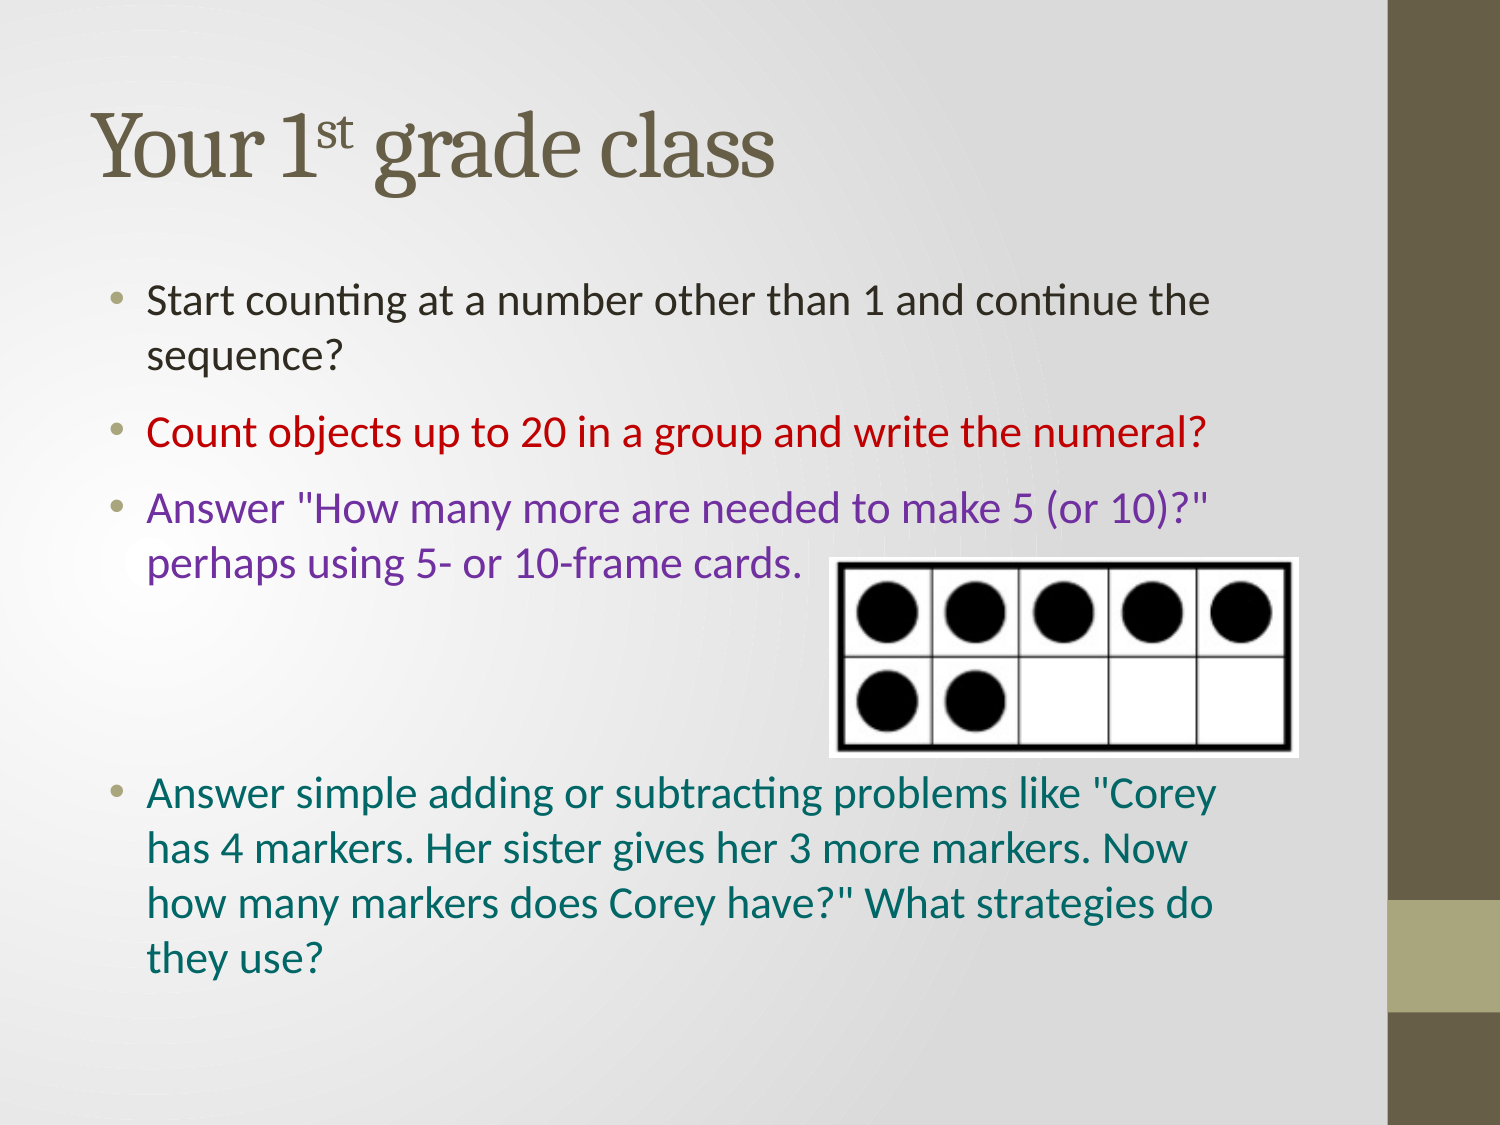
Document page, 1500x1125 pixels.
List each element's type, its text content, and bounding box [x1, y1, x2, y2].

title Your 1st grade class [75, 45, 1325, 233]
list Start counting at a number other than 1 and continue the sequence? Count objects up to 20 in a group and write the numeral? Answer "How many more are needed to make 5 (or 10)?" perhaps using 5- or 10-frame cards. Answer simple adding or subtracting problems like "Corey has 4 markers. Her sister gives her 3 more markers. Now how many markers does Corey have?" What strategies do they use? [74, 262, 1263, 1013]
picture [828, 557, 1299, 759]
